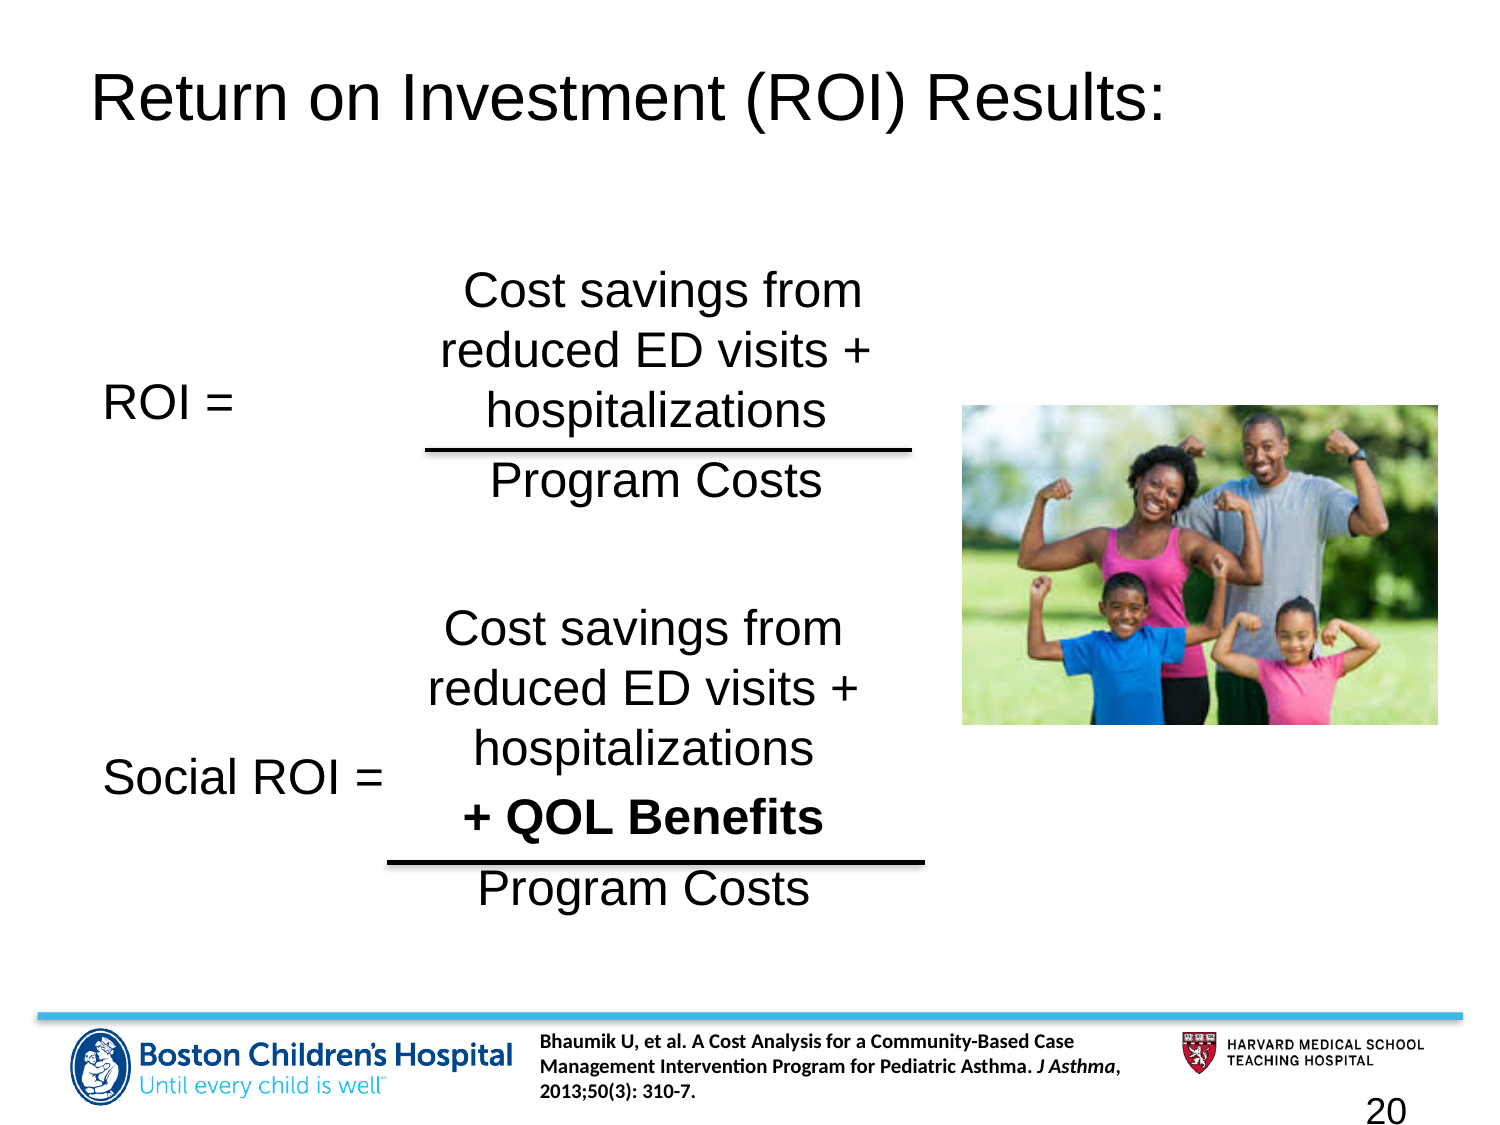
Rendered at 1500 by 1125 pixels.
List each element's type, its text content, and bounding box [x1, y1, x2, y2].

title Return on Investment (ROI) Results: [75, 0, 1425, 188]
text_box Social ROI = [87, 737, 563, 813]
picture [60, 1023, 519, 1111]
text_box Bhaumik U, et al. A Cost Analysis for a Community-Based Case Management Intervention Program for Pediatric Asthma. J Asthma, 2013;50(3): 310-7. [525, 1020, 1150, 1110]
list Cost savings from reduced ED visits + hospitalizations + QOL Benefits Program Costs [362, 587, 925, 838]
slide_number 20 [1350, 1079, 1425, 1103]
picture [962, 405, 1438, 726]
text_box ROI = [87, 362, 288, 438]
list Cost savings from reduced ED visits + hospitalizations Program Costs [387, 249, 925, 587]
picture [1181, 1030, 1425, 1075]
